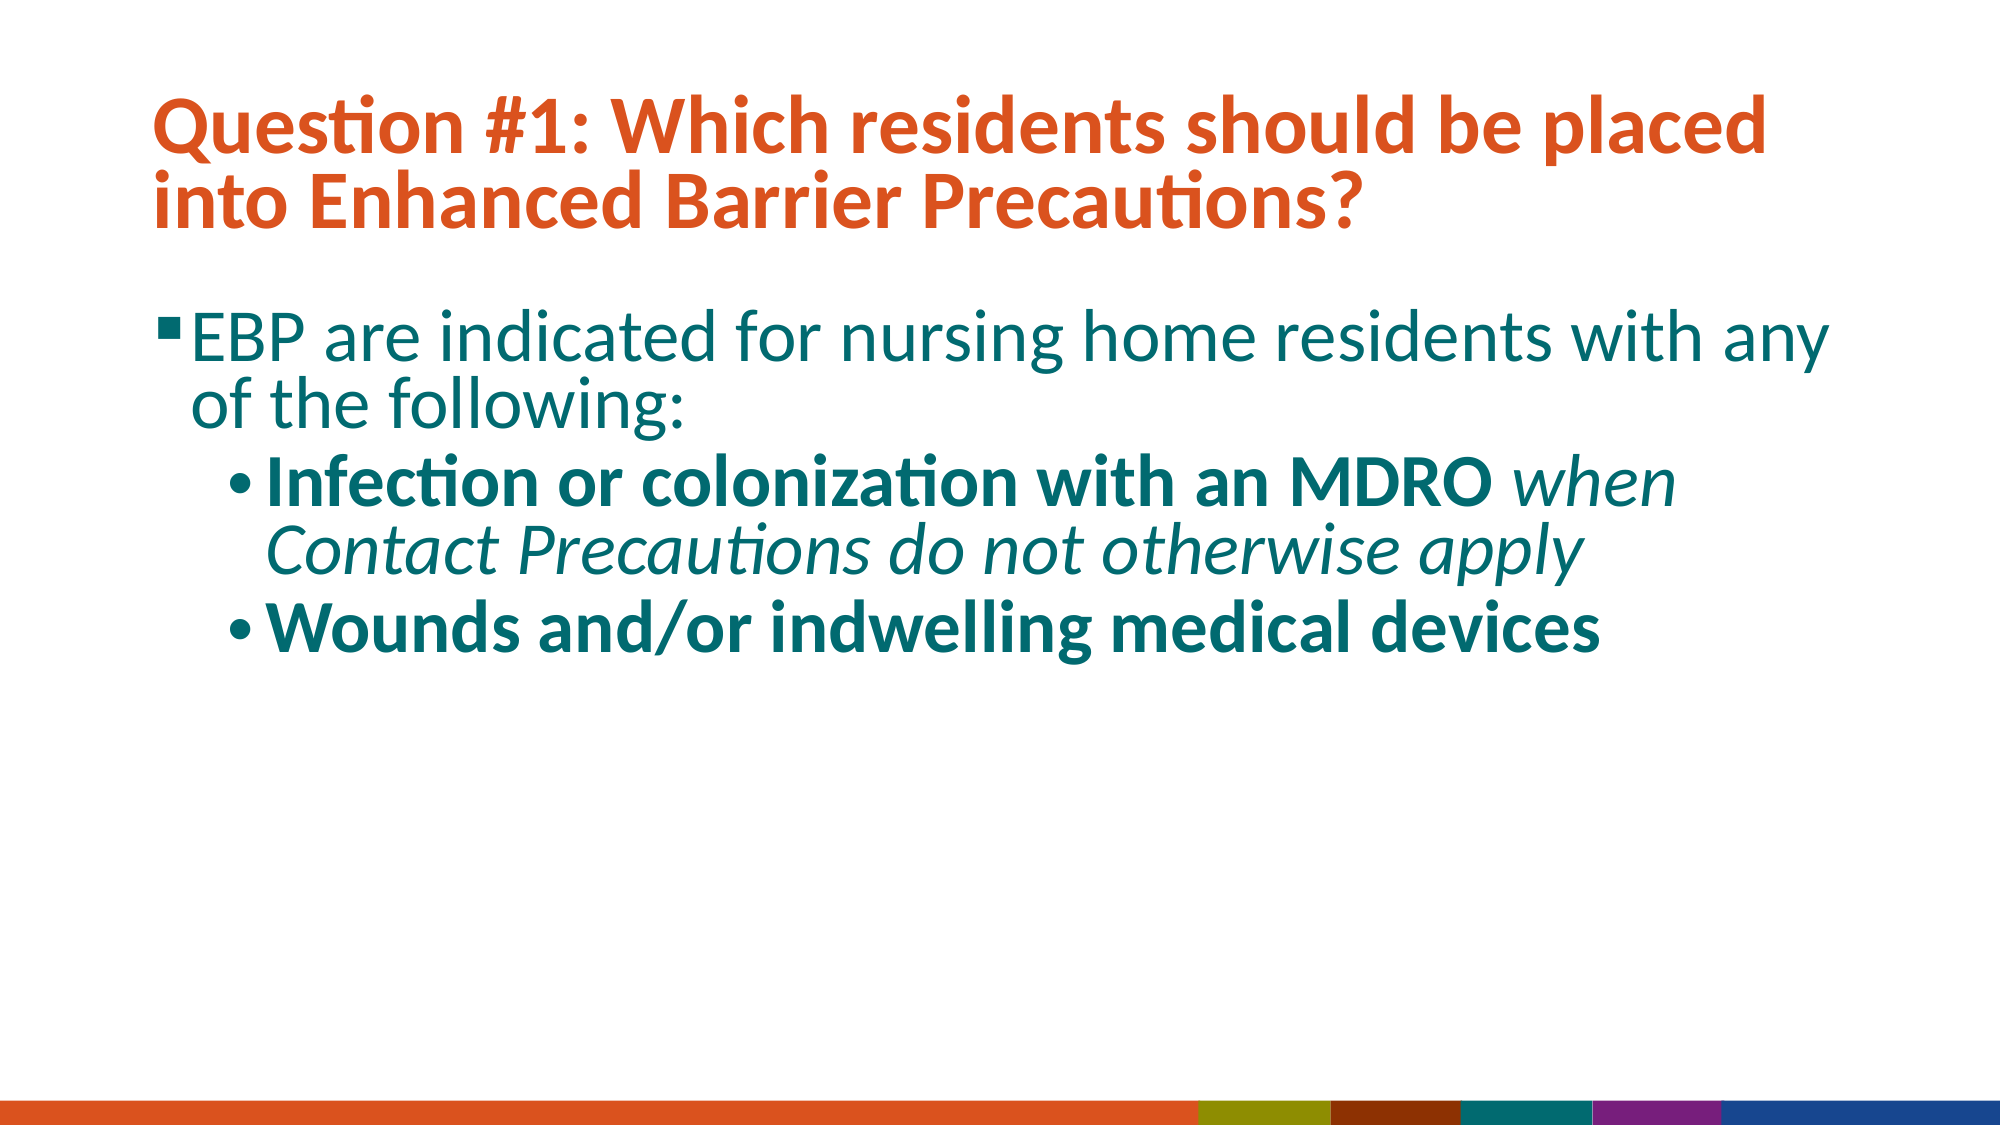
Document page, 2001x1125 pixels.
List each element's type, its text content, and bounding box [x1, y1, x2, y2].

title Question #1: Which residents should be placed into Enhanced Barrier Precautions? [137, 59, 1863, 278]
list EBP are indicated for nursing home residents with any of the following: Infection or colonization with an MDRO when Contact Precautions do not otherwise apply Wounds and/or indwelling medical devices [137, 299, 1863, 1016]
